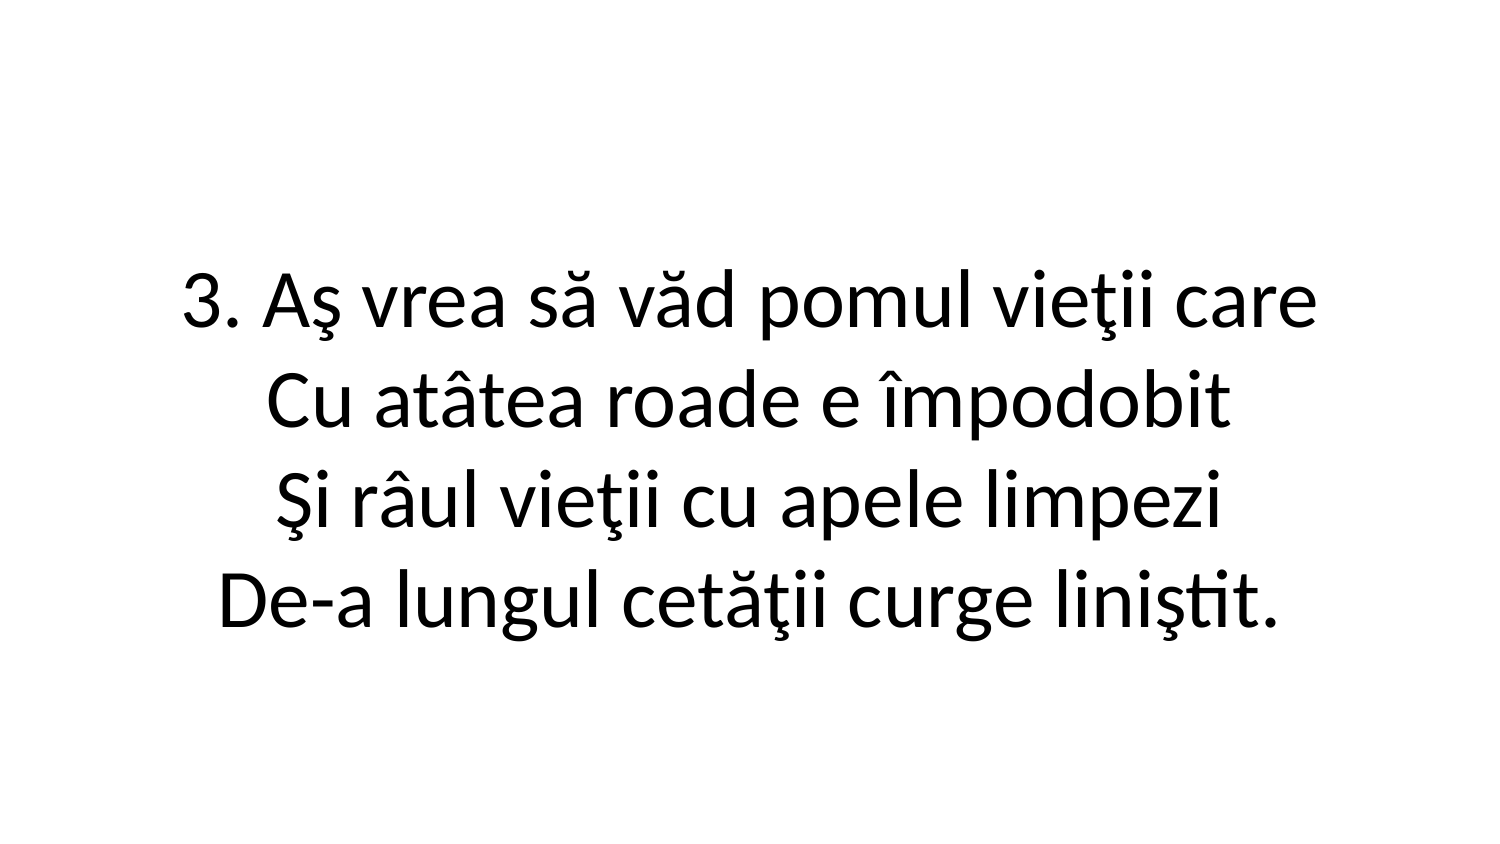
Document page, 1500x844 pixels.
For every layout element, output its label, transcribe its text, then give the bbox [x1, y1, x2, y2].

text_box 3. Aş vrea să văd pomul vieţii care Cu atâtea roade e împodobit Şi râul vieţii cu apele limpezi De-a lungul cetăţii curge liniştit. [165, 192, 1335, 652]
